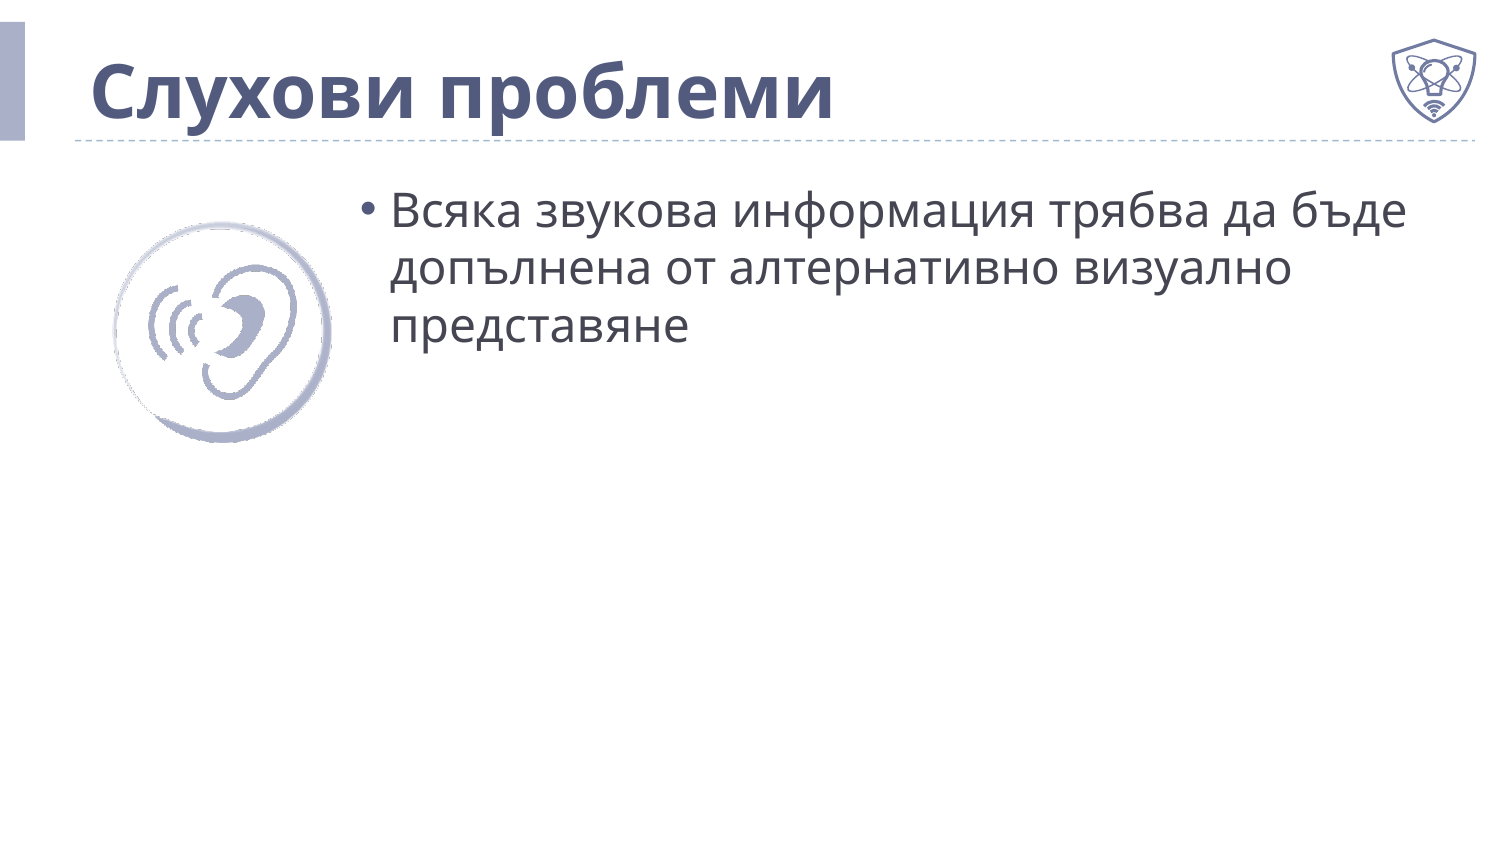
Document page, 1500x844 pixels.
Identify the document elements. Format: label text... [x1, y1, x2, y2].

list Всяка звукова информация трябва да бъде допълнена от алтернативно визуално представяне [300, 171, 1475, 835]
picture [112, 221, 332, 443]
title Слухови проблеми [75, 18, 1475, 141]
